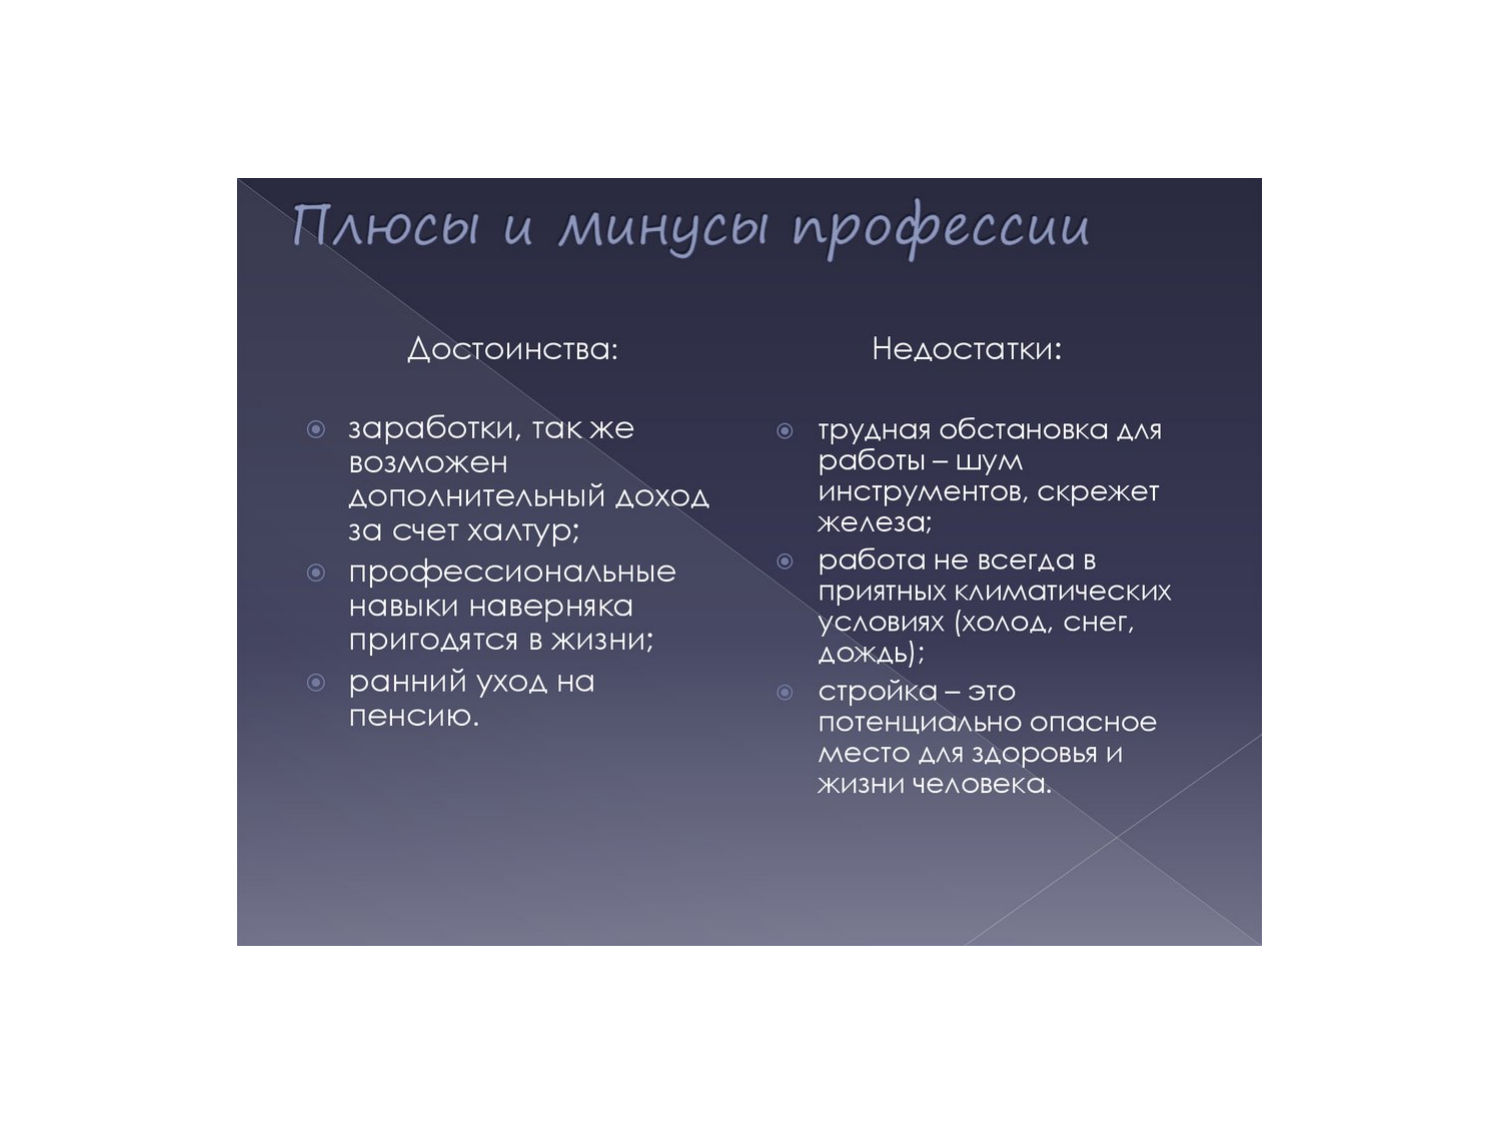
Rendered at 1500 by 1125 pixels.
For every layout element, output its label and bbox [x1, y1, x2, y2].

picture [237, 178, 1263, 947]
